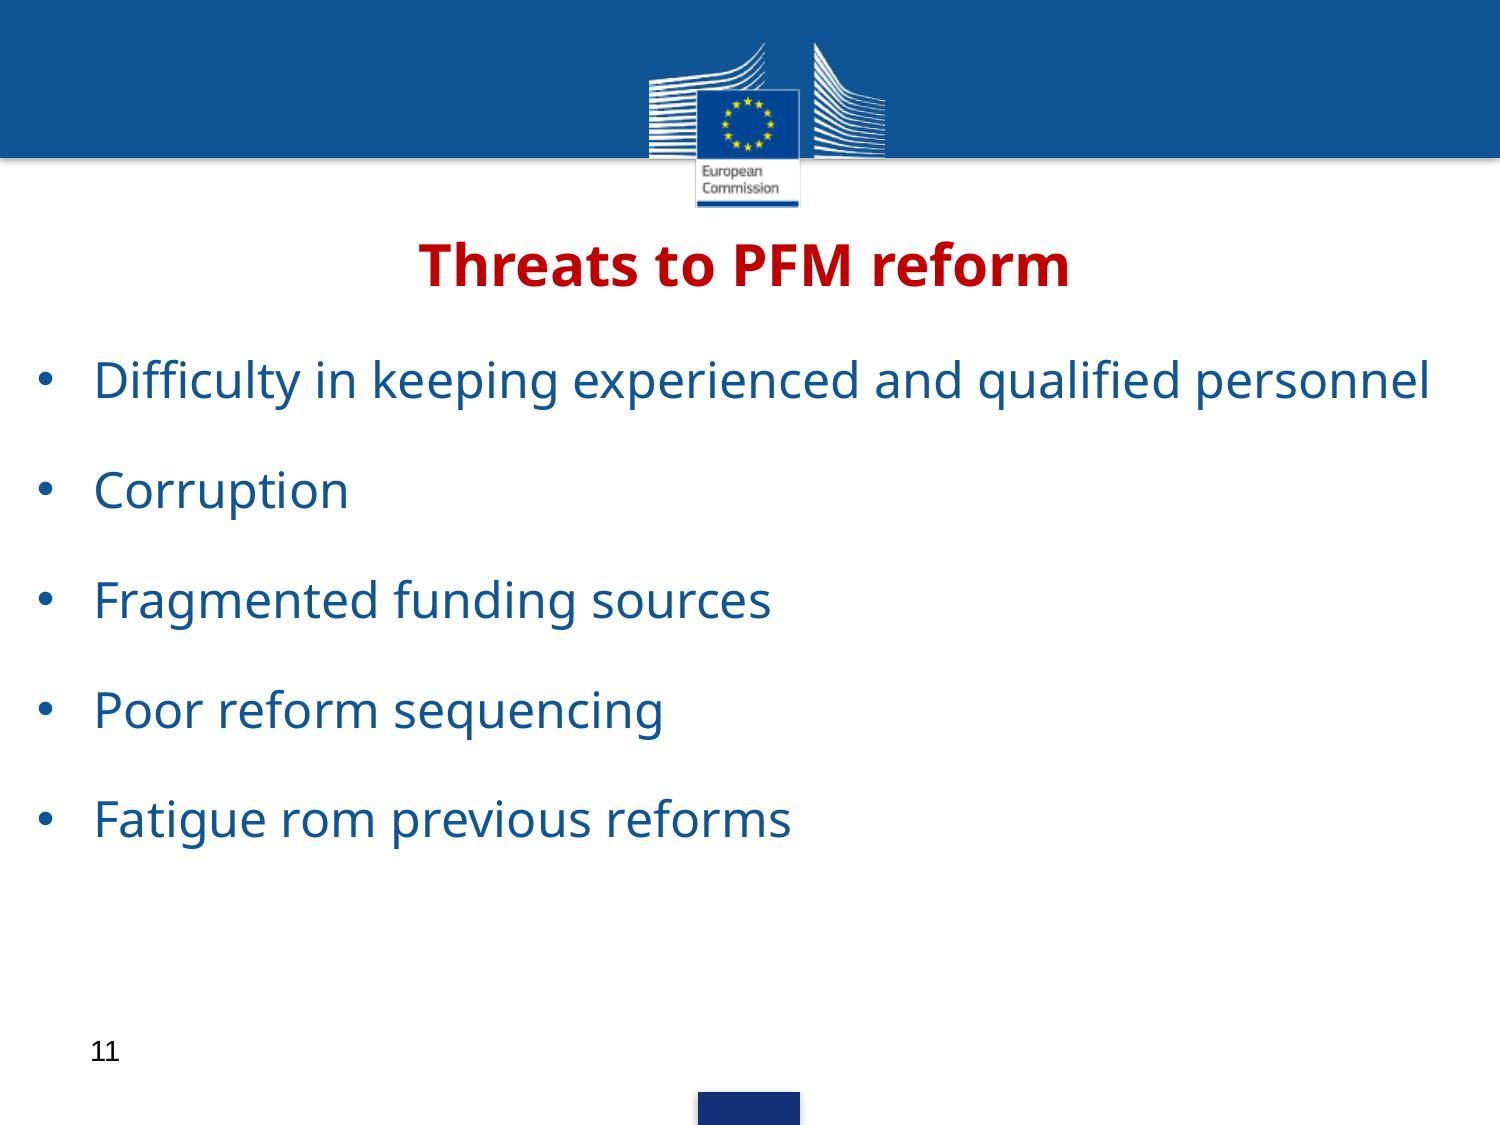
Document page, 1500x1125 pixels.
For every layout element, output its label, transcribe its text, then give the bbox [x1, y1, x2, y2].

slide_number 11 [74, 1024, 426, 1103]
title [0, 187, 1500, 225]
text_box Threats to PFM reform Difficulty in keeping experienced and qualified personnel Corruption Fragmented funding sources Poor reform sequencing Fatigue rom previous reforms [22, 220, 1469, 1013]
picture [649, 42, 885, 187]
